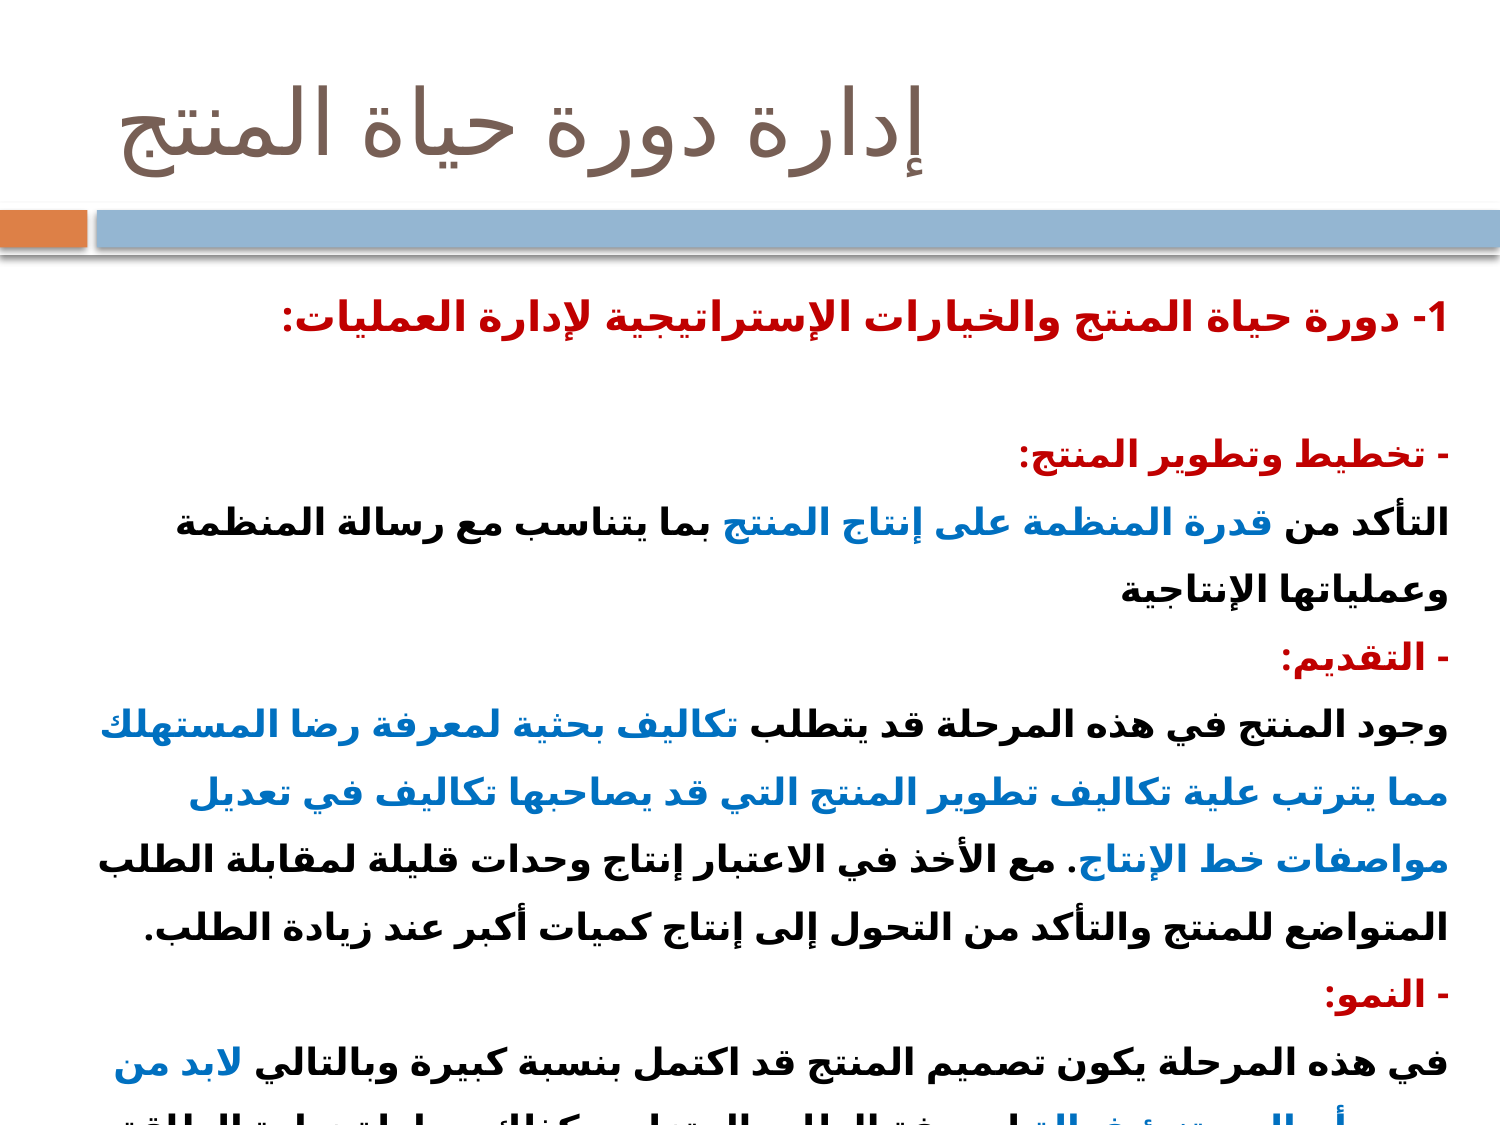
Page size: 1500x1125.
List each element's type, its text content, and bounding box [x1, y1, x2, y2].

text_box 1- دورة حياة المنتج والخيارات الإستراتيجية لإدارة العمليات: - تخطيط وتطوير المنتج: التأكد من قدرة المنظمة على إنتاج المنتج بما يتناسب مع رسالة المنظمة وعملياتها الإنتاجية - التقديم: وجود المنتج في هذه المرحلة قد يتطلب تكاليف بحثية لمعرفة رضا المستهلك مما يترتب علية تكاليف تطوير المنتج التي قد يصاحبها تكاليف في تعديل مواصفات خط الإنتاج. مع الأخذ في الاعتبار إنتاج وحدات قليلة لمقابلة الطلب المتواضع للمنتج والتأكد من التحول إلى إنتاج كميات أكبر عند زيادة الطلب. - النمو: في هذه المرحلة يكون تصميم المنتج قد اكتمل بنسبة كبيرة وبالتالي لابد من وجود أساليب تنبؤ فعالة لمعرفة الطلب المتزايد وكذلك محاولة زيادة الطاقة الإنتاجية لمواكبته. [23, 257, 1465, 1125]
title إدارة دورة حياة المنتج [100, 37, 1438, 200]
